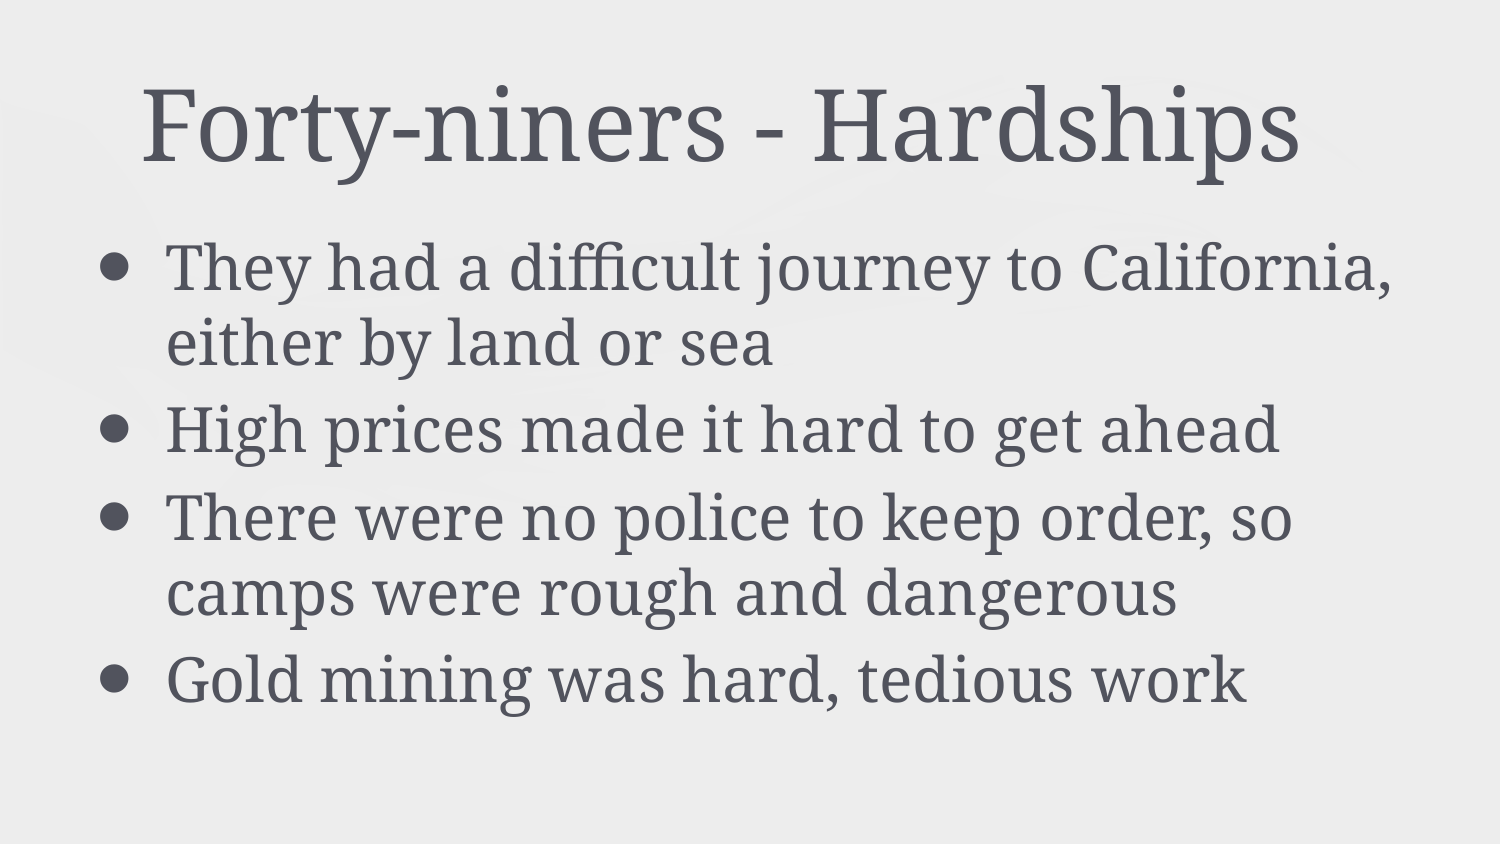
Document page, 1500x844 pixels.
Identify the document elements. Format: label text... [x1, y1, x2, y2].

title Forty-niners - Hardships [75, 25, 1425, 197]
list They had a difficult journey to California, either by land or sea High prices made it hard to get ahead There were no police to keep order, so camps were rough and dangerous Gold mining was hard, tedious work [75, 212, 1425, 808]
